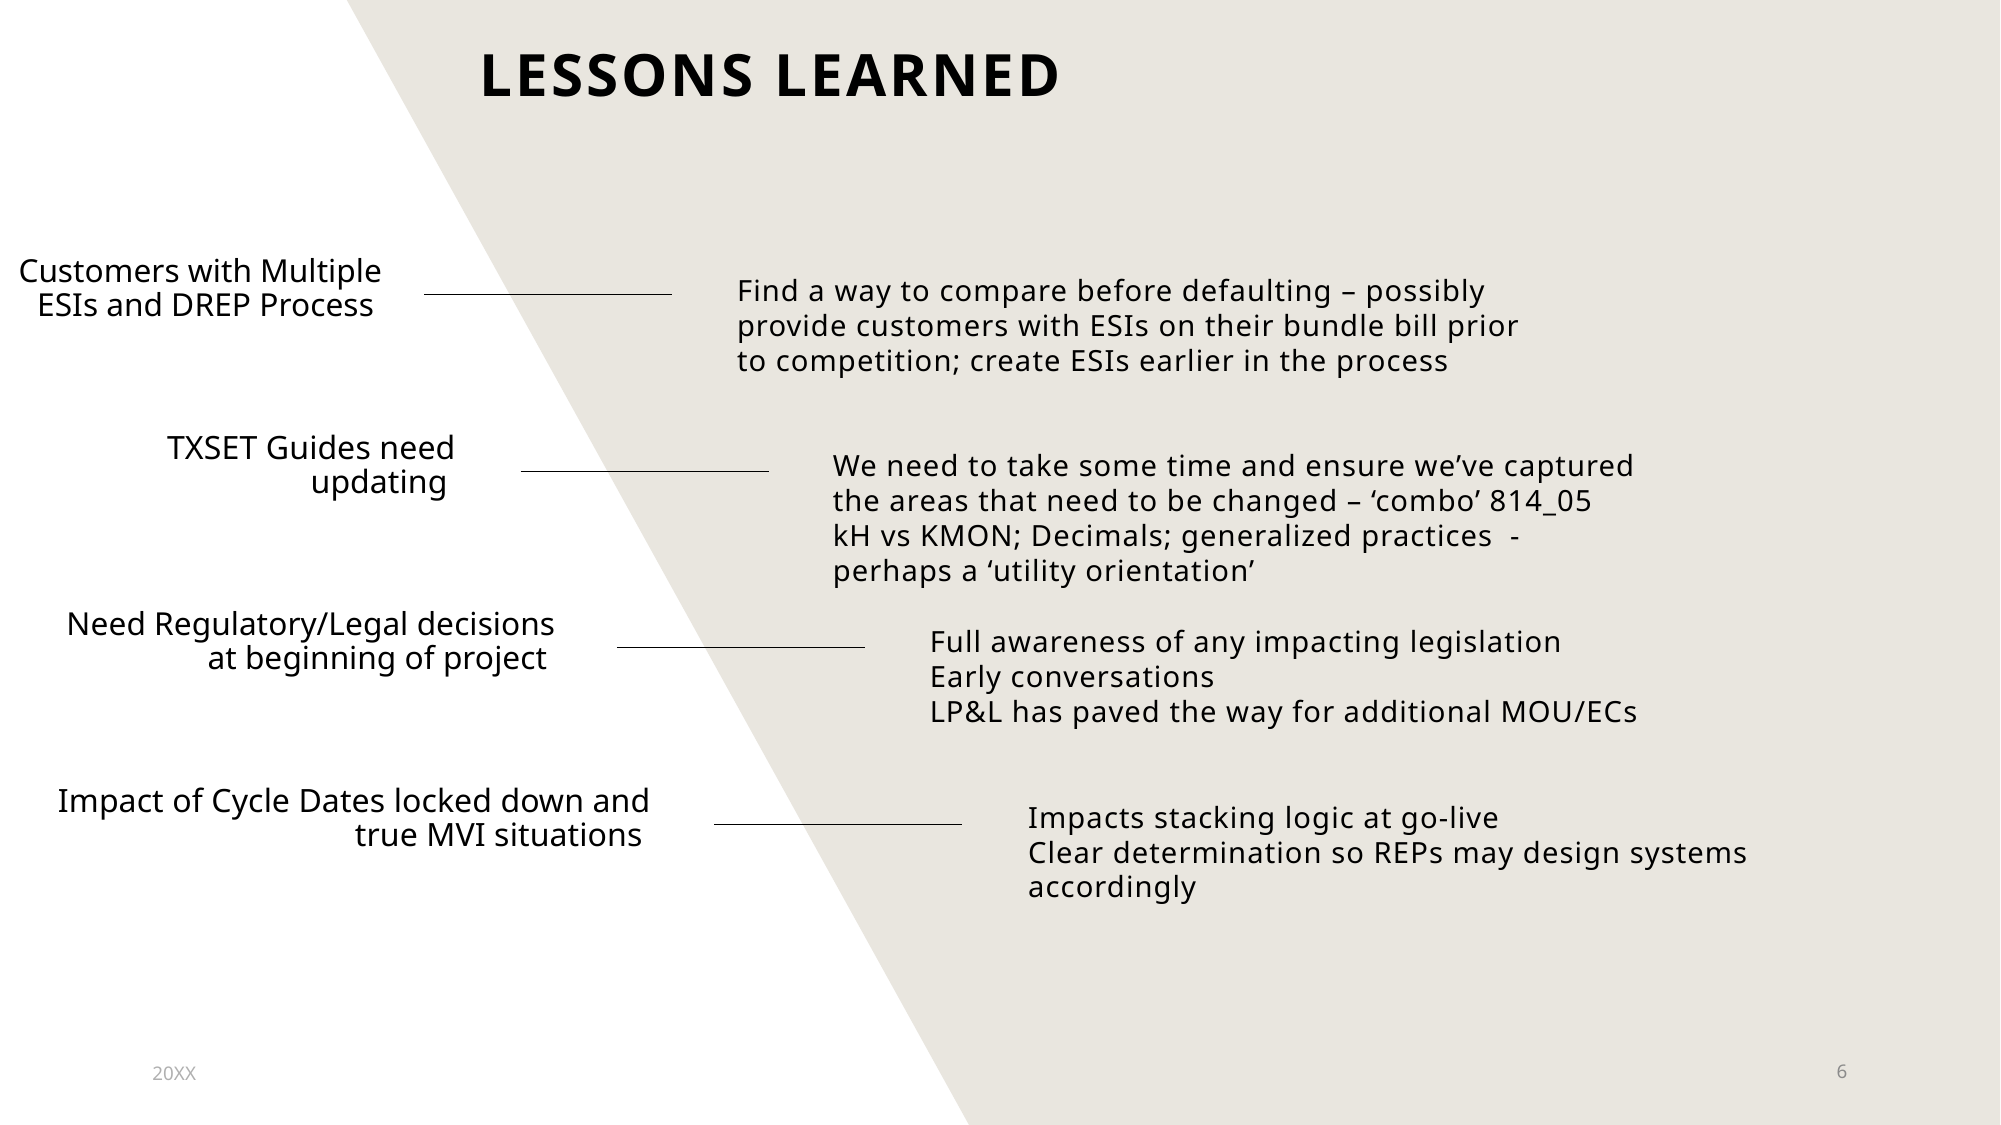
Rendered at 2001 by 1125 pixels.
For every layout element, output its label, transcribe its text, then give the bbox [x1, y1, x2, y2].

list Impacts stacking logic at go-live Clear determination so REPs may design systems accordingly [1013, 791, 1851, 958]
list We need to take some time and ensure we’ve captured the areas that need to be changed – ‘combo’ 814_05 kH vs KMON; Decimals; generalized practices - perhaps a ‘utility orientation’ [817, 440, 1655, 606]
slide_number 6 [1773, 1042, 1863, 1103]
slide_number 20XX [137, 1042, 588, 1103]
list TXSET Guides need updating [120, 423, 472, 509]
list Customers with Multiple ESIs and DREP Process [0, 247, 398, 332]
title Lessons learned [464, 29, 1135, 126]
list Find a way to compare before defaulting – possibly provide customers with ESIs on their bundle bill prior to competition; create ESIs earlier in the process [722, 264, 1559, 431]
list Impact of Cycle Dates locked down and true MVI situations [19, 777, 667, 862]
list Need Regulatory/Legal decisions at beginning of project [19, 600, 571, 685]
list Full awareness of any impacting legislation Early conversations LP&L has paved the way for additional MOU/ECs [914, 616, 1752, 782]
